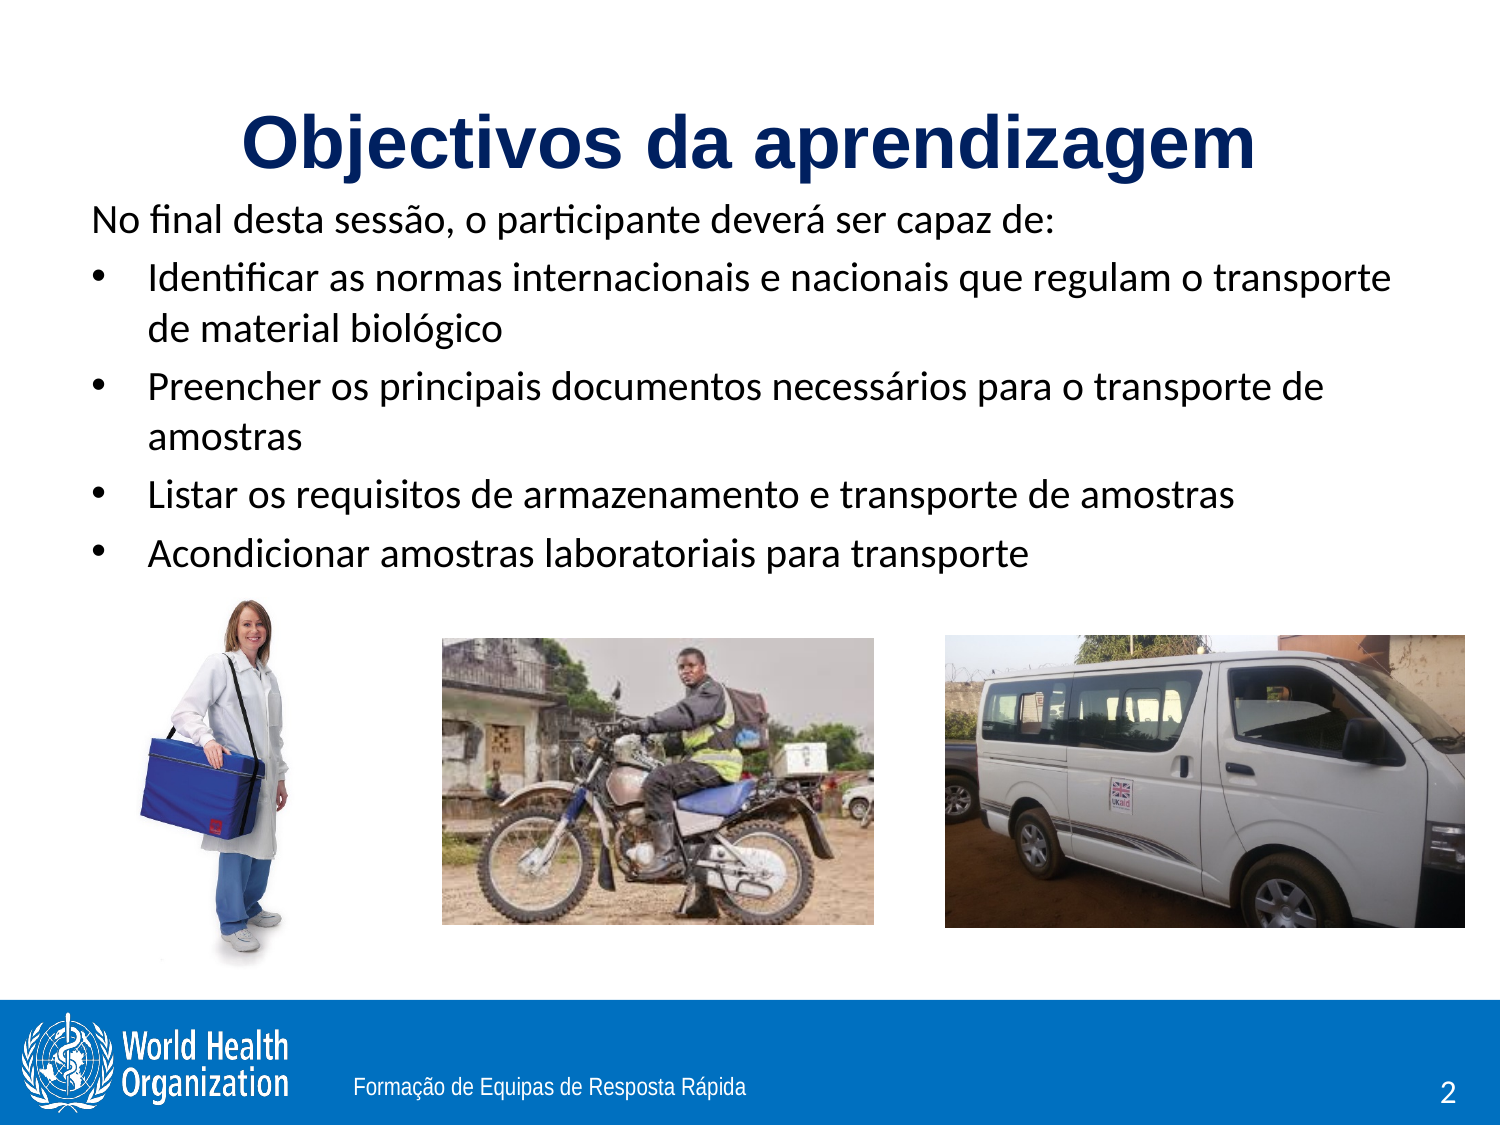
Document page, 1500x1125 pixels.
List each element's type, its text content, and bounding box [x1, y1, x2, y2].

text_box No final desta sessão, o participante deverá ser capaz de: Identificar as normas internacionais e nacionais que regulam o transporte de material biológico Preencher os principais documentos necessários para o transporte de amostras Listar os requisitos de armazenamento e transporte de amostras Acondicionar amostras laboratoriais para transporte [76, 184, 1427, 927]
picture [29, 597, 404, 972]
picture [945, 634, 1465, 928]
picture [21, 1012, 288, 1113]
title Objectivos da aprendizagem [75, 45, 1425, 233]
picture [442, 638, 875, 925]
